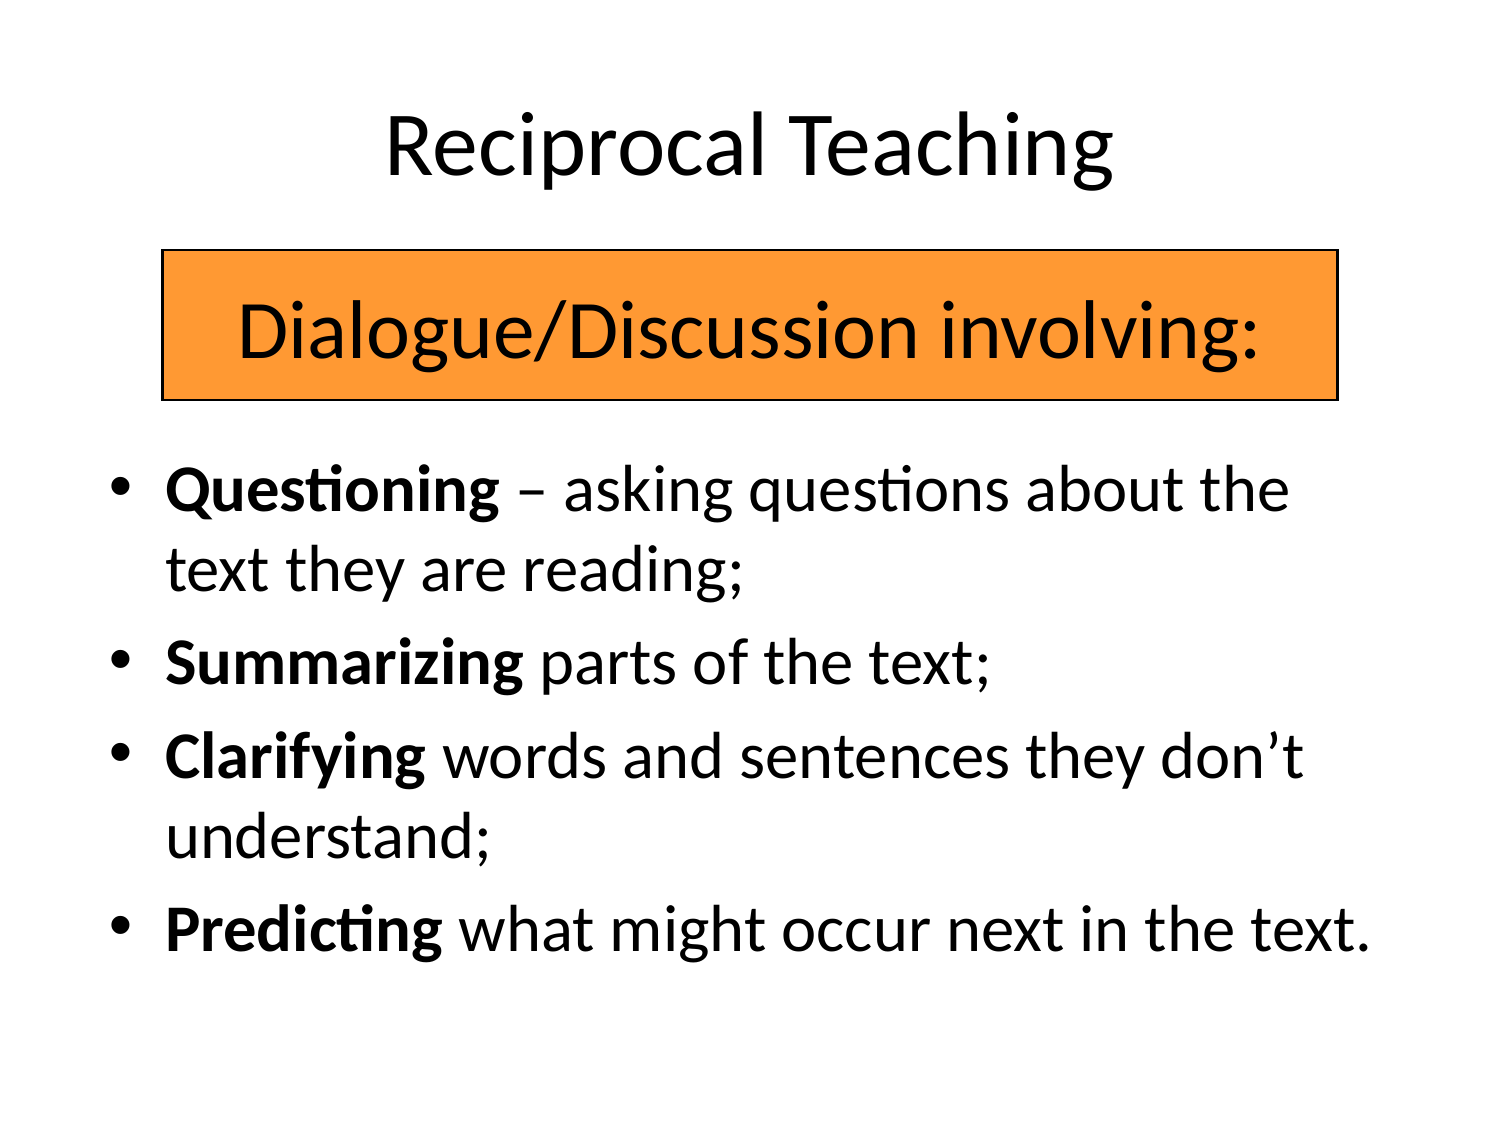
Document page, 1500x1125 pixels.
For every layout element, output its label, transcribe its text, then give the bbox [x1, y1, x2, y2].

list Questioning – asking questions about the text they are reading; Summarizing parts of the text; Clarifying words and sentences they don’t understand; Predicting what might occur next in the text. [93, 437, 1407, 1013]
title Reciprocal Teaching [75, 45, 1425, 233]
text_box Dialogue/Discussion involving: [162, 249, 1338, 400]
